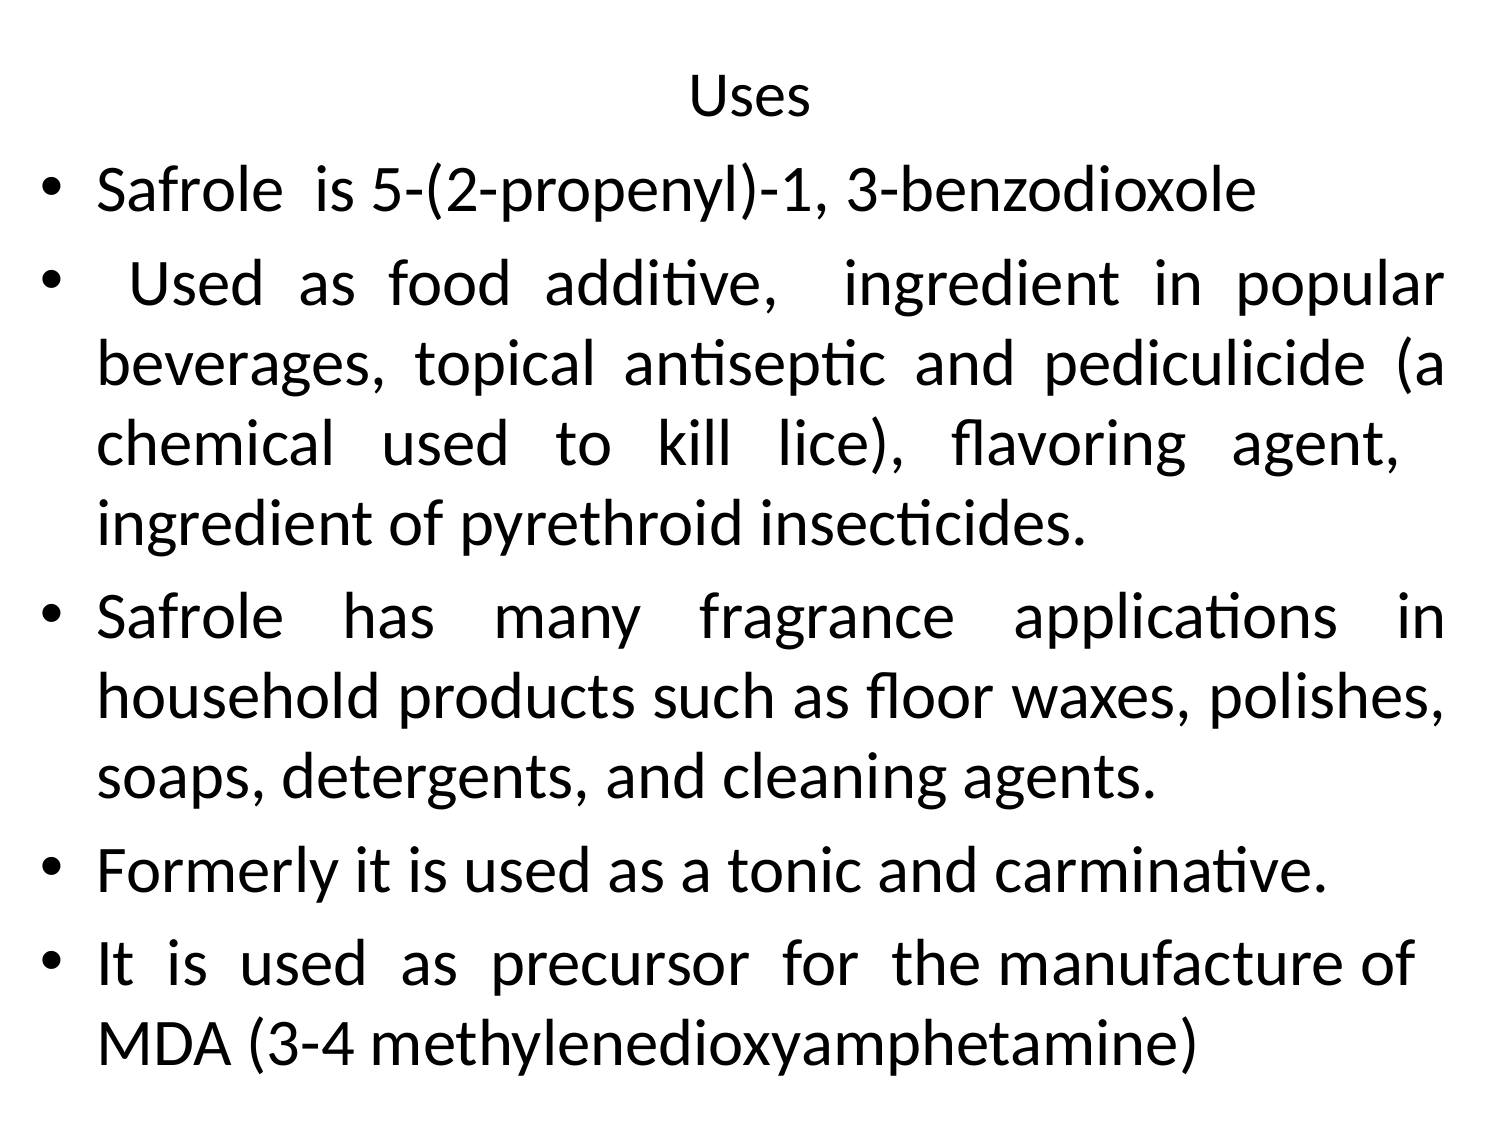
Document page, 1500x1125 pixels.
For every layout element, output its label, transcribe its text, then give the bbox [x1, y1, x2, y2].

list Safrole is 5-(2-propenyl)-1, 3-benzodioxole Used as food additive, ingredient in popular beverages, topical antiseptic and pediculicide (a chemical used to kill lice), flavoring agent, ingredient of pyrethroid insecticides. Safrole has many fragrance applications in household products such as floor waxes, polishes, soaps, detergents, and cleaning agents. Formerly it is used as a tonic and carminative. It is used as precursor for the manufacture of MDA (3-4 methylenedioxyamphetamine) [24, 137, 1463, 1100]
title Uses [75, 45, 1425, 137]
